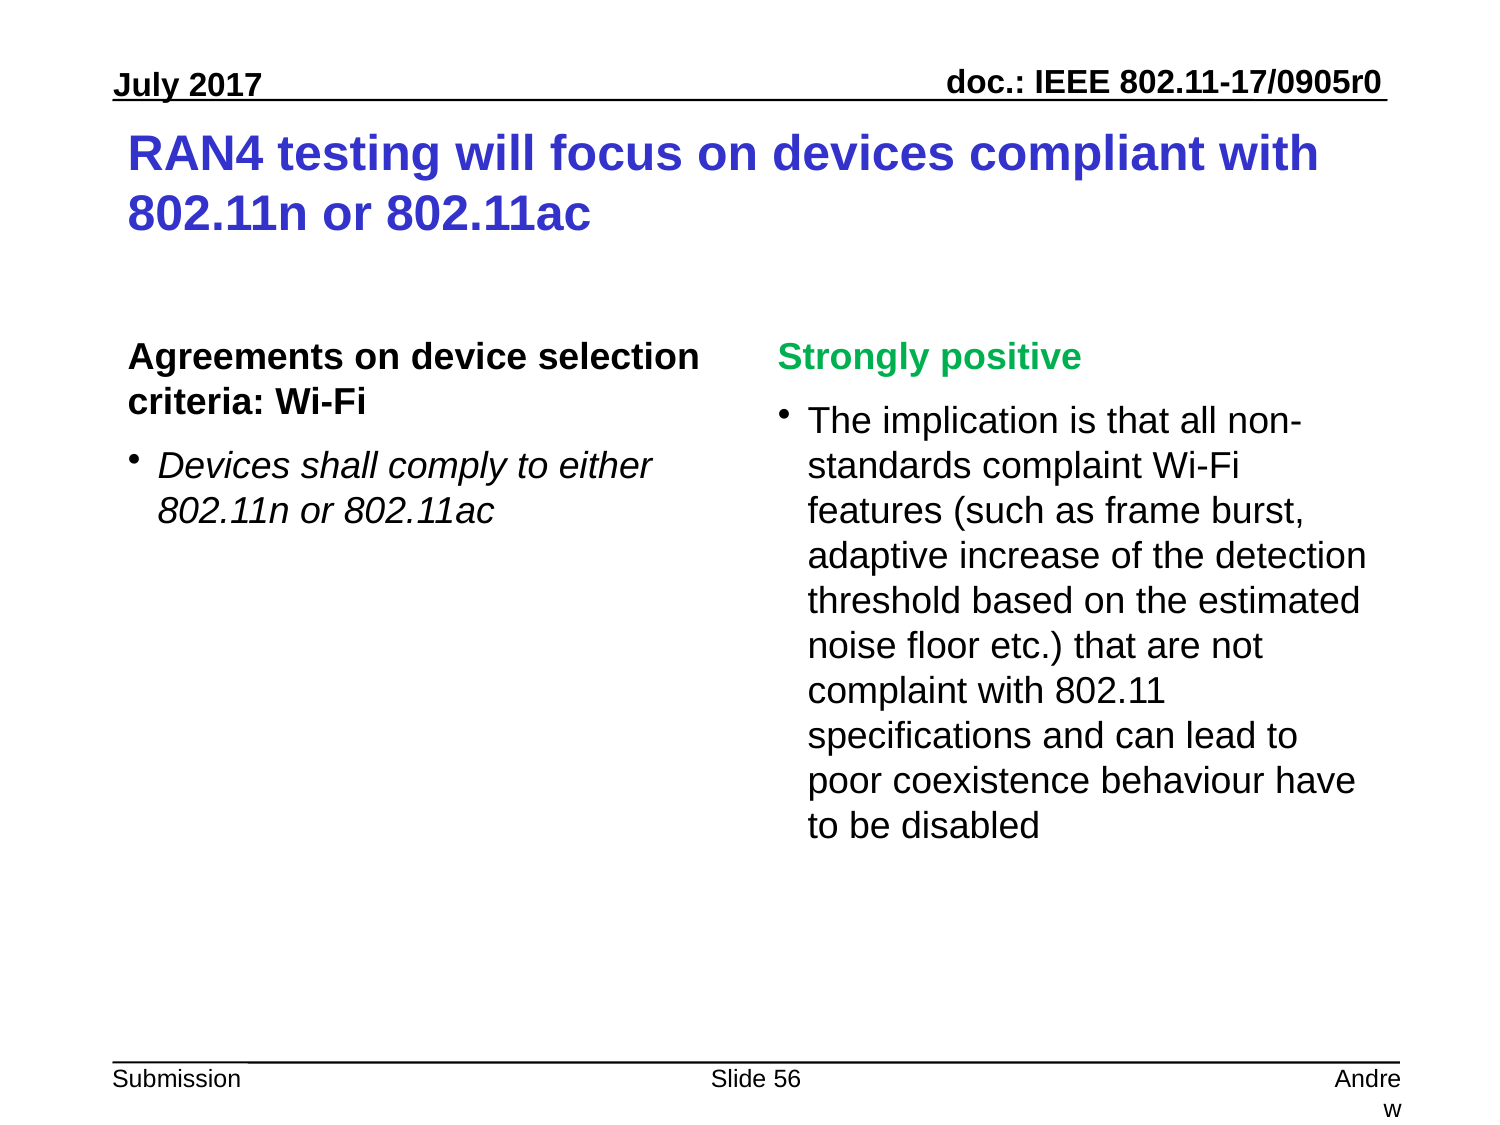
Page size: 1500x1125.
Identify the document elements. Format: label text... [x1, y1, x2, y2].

list Strongly positive The implication is that all non-standards complaint Wi-Fi features (such as frame burst, adaptive increase of the detection threshold based on the estimated noise floor etc.) that are not complaint with 802.11 specifications and can lead to poor coexistence behaviour have to be disabled [762, 324, 1388, 1000]
title RAN4 testing will focus on devices compliant with 802.11n or 802.11ac [112, 112, 1388, 288]
slide_number Slide 56 [709, 1061, 803, 1093]
footer Andrew Myles, Cisco [1320, 1061, 1402, 1093]
list Agreements on device selection criteria: Wi-Fi Devices shall comply to either 802.11n or 802.11ac [112, 324, 738, 1000]
